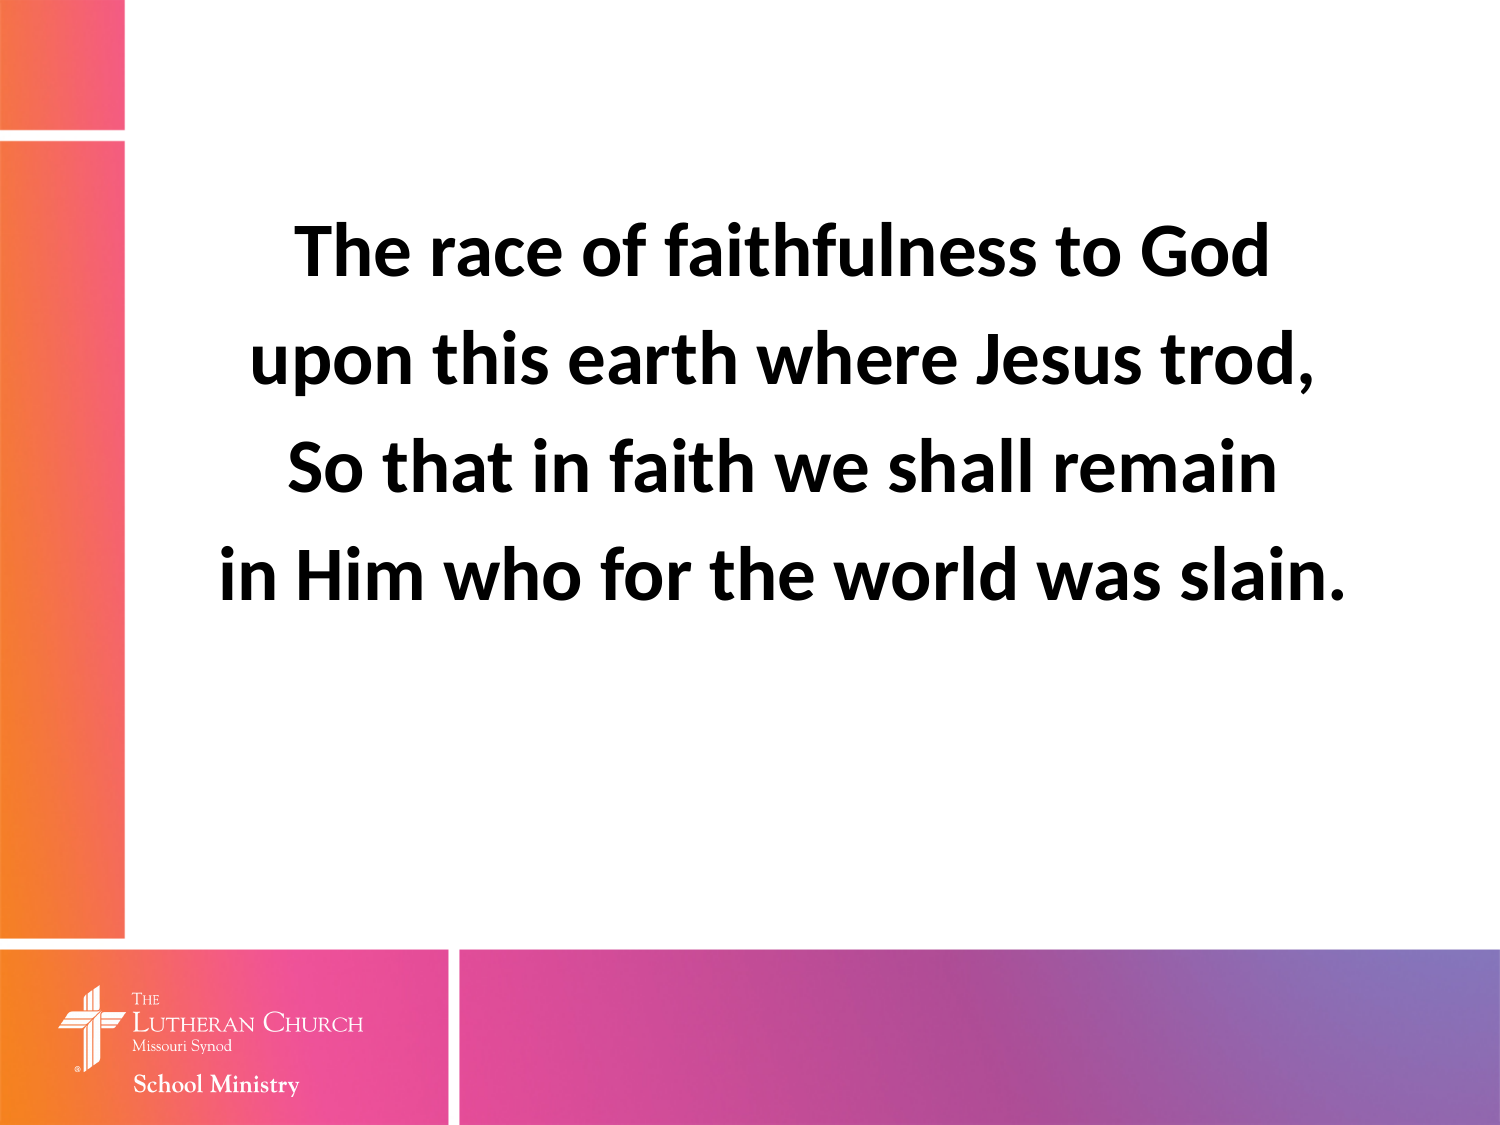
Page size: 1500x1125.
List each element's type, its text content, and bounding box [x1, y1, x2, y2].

list The race of faithfulness to God upon this earth where Jesus trod, So that in faith we shall remain in Him who for the world was slain. [170, 191, 1397, 731]
picture [0, 0, 1500, 1125]
